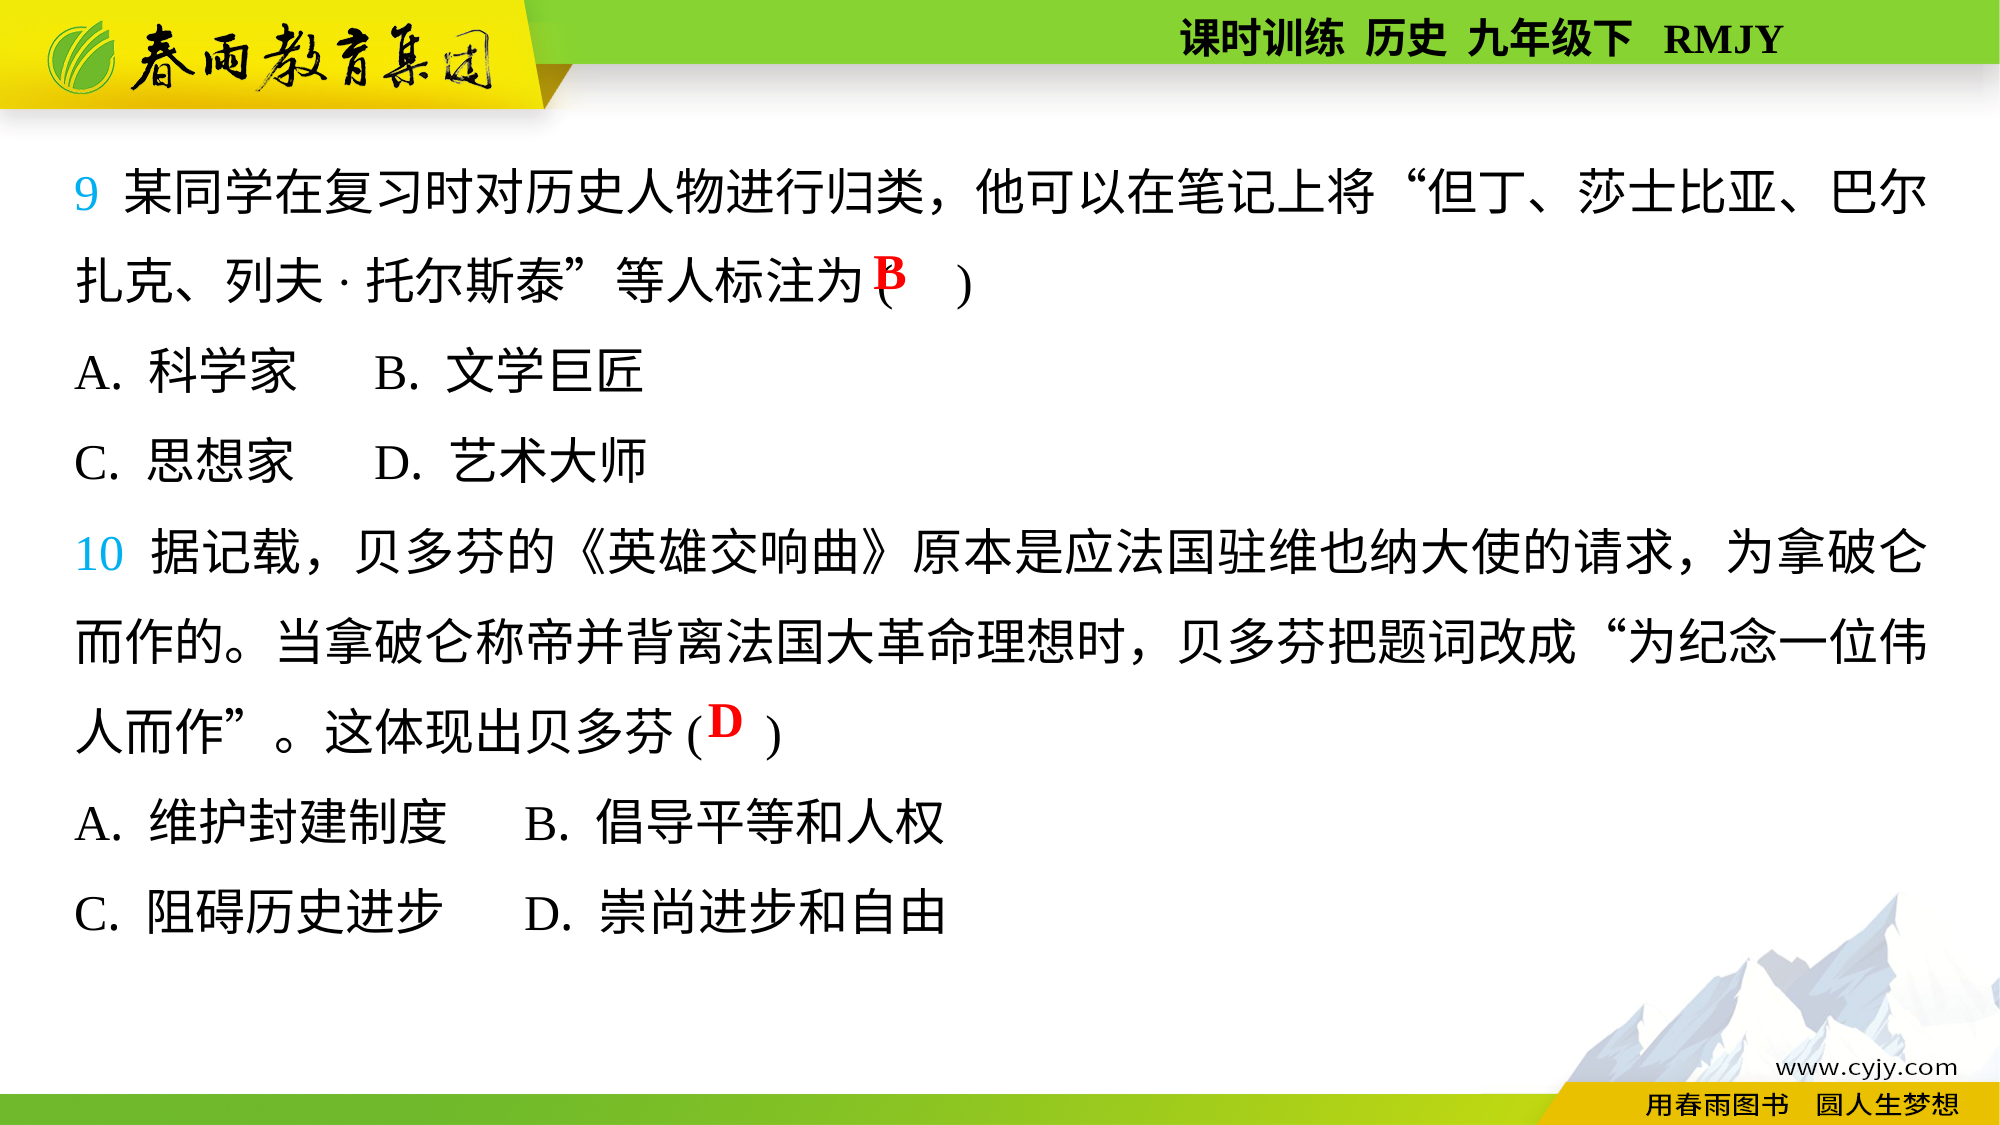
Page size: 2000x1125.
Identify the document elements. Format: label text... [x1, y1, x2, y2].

picture [0, 0, 2000, 1125]
list 9 某同学在复习时对历史人物进行归类，他可以在笔记上将“但丁、莎士比亚、巴尔扎克、列夫·托尔斯泰”等人标注为( ) A. 科学家 B. 文学巨匠 C. 思想家 D. 艺术大师 10 据记载，贝多芬的《英雄交响曲》原本是应法国驻维也纳大使的请求，为拿破仑而作的。当拿破仑称帝并背离法国大革命理想时，贝多芬把题词改成“为纪念一位伟人而作”。这体现出贝多芬( ) A. 维护封建制度 B. 倡导平等和人权 C. 阻碍历史进步 D. 崇尚进步和自由 [59, 122, 1944, 1036]
text_box B [858, 231, 922, 307]
text_box D [693, 680, 759, 756]
